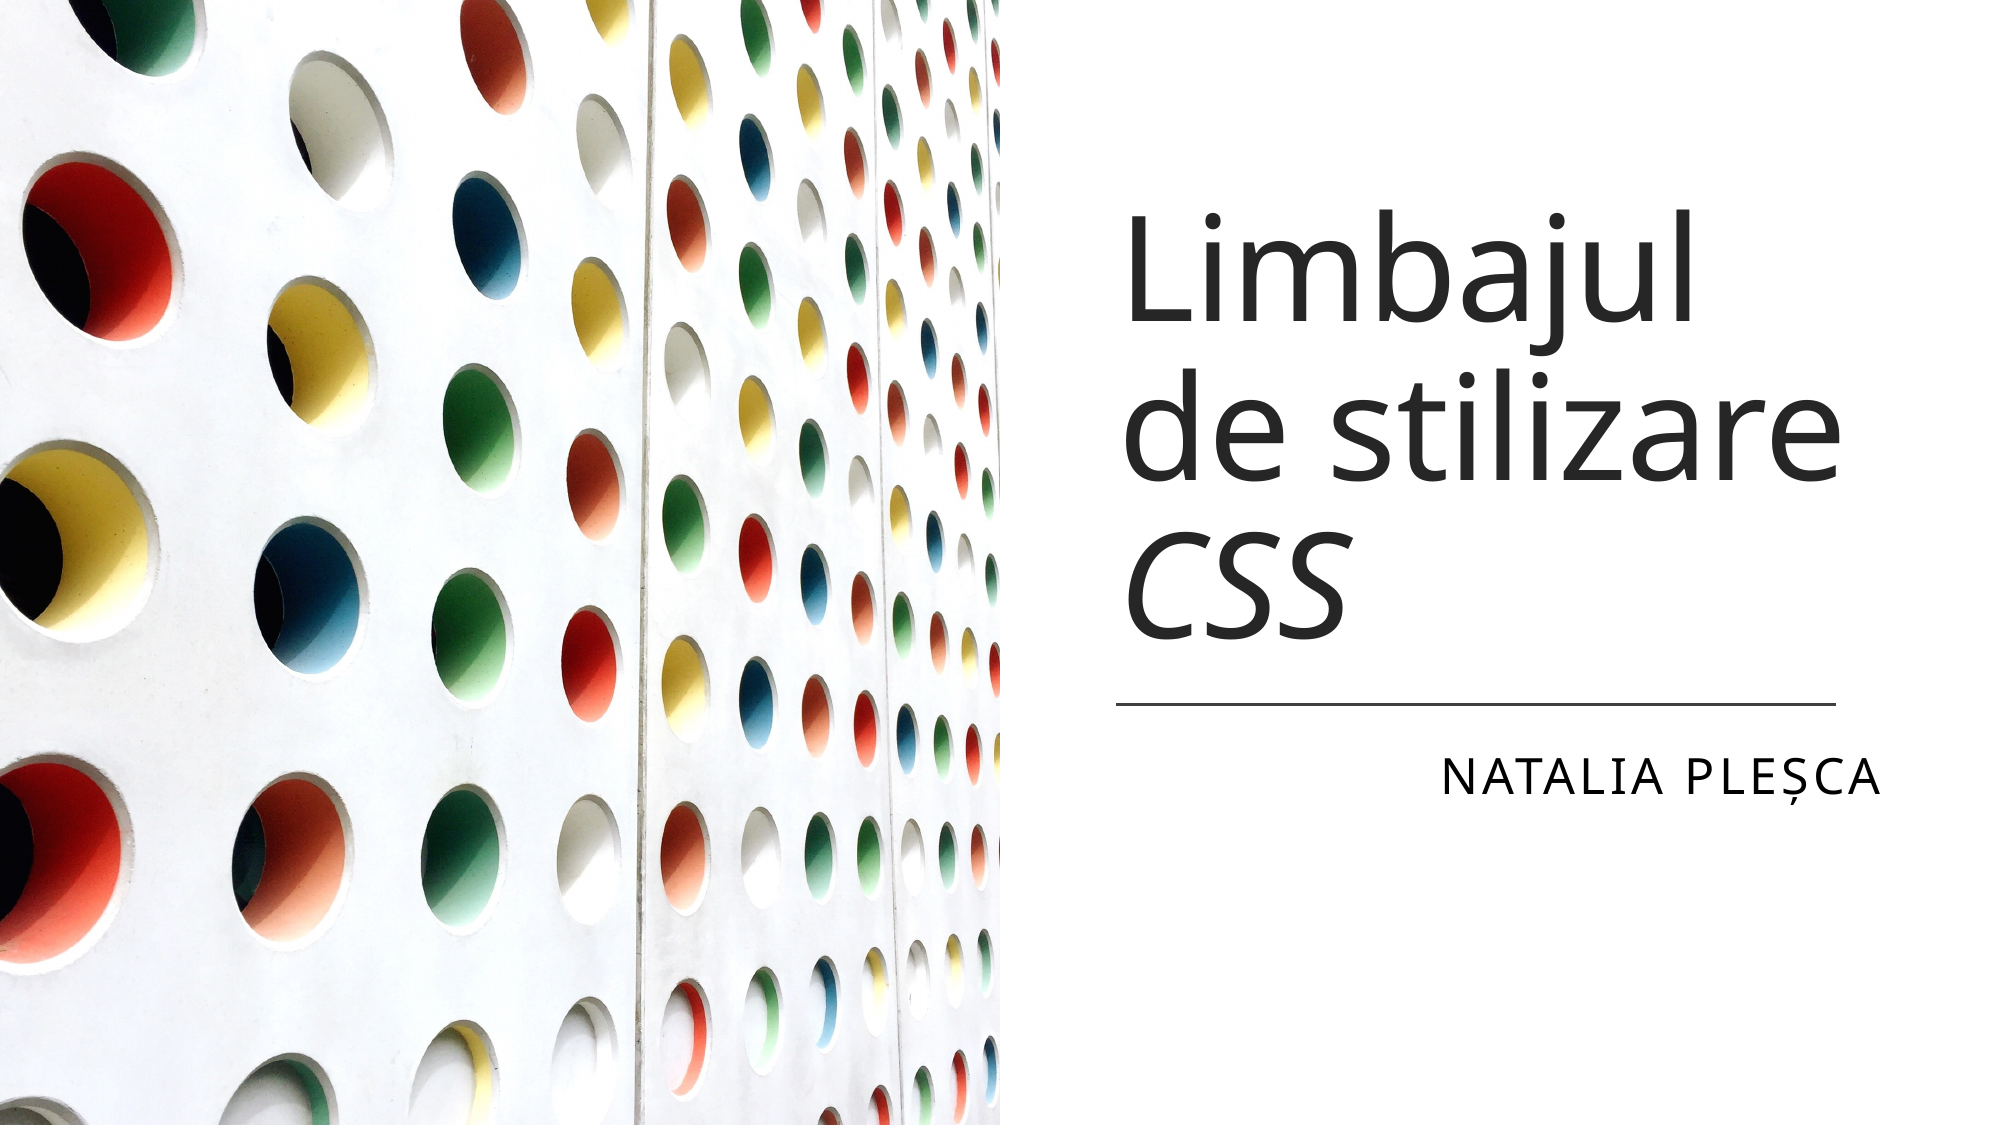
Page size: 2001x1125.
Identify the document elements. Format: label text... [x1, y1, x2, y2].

title Limbajul de stilizare CSS [1103, 104, 1894, 679]
text_box [1006, 0, 2000, 1125]
subtitle Natalia Pleșca [1103, 730, 1897, 935]
picture [0, 0, 1001, 1125]
